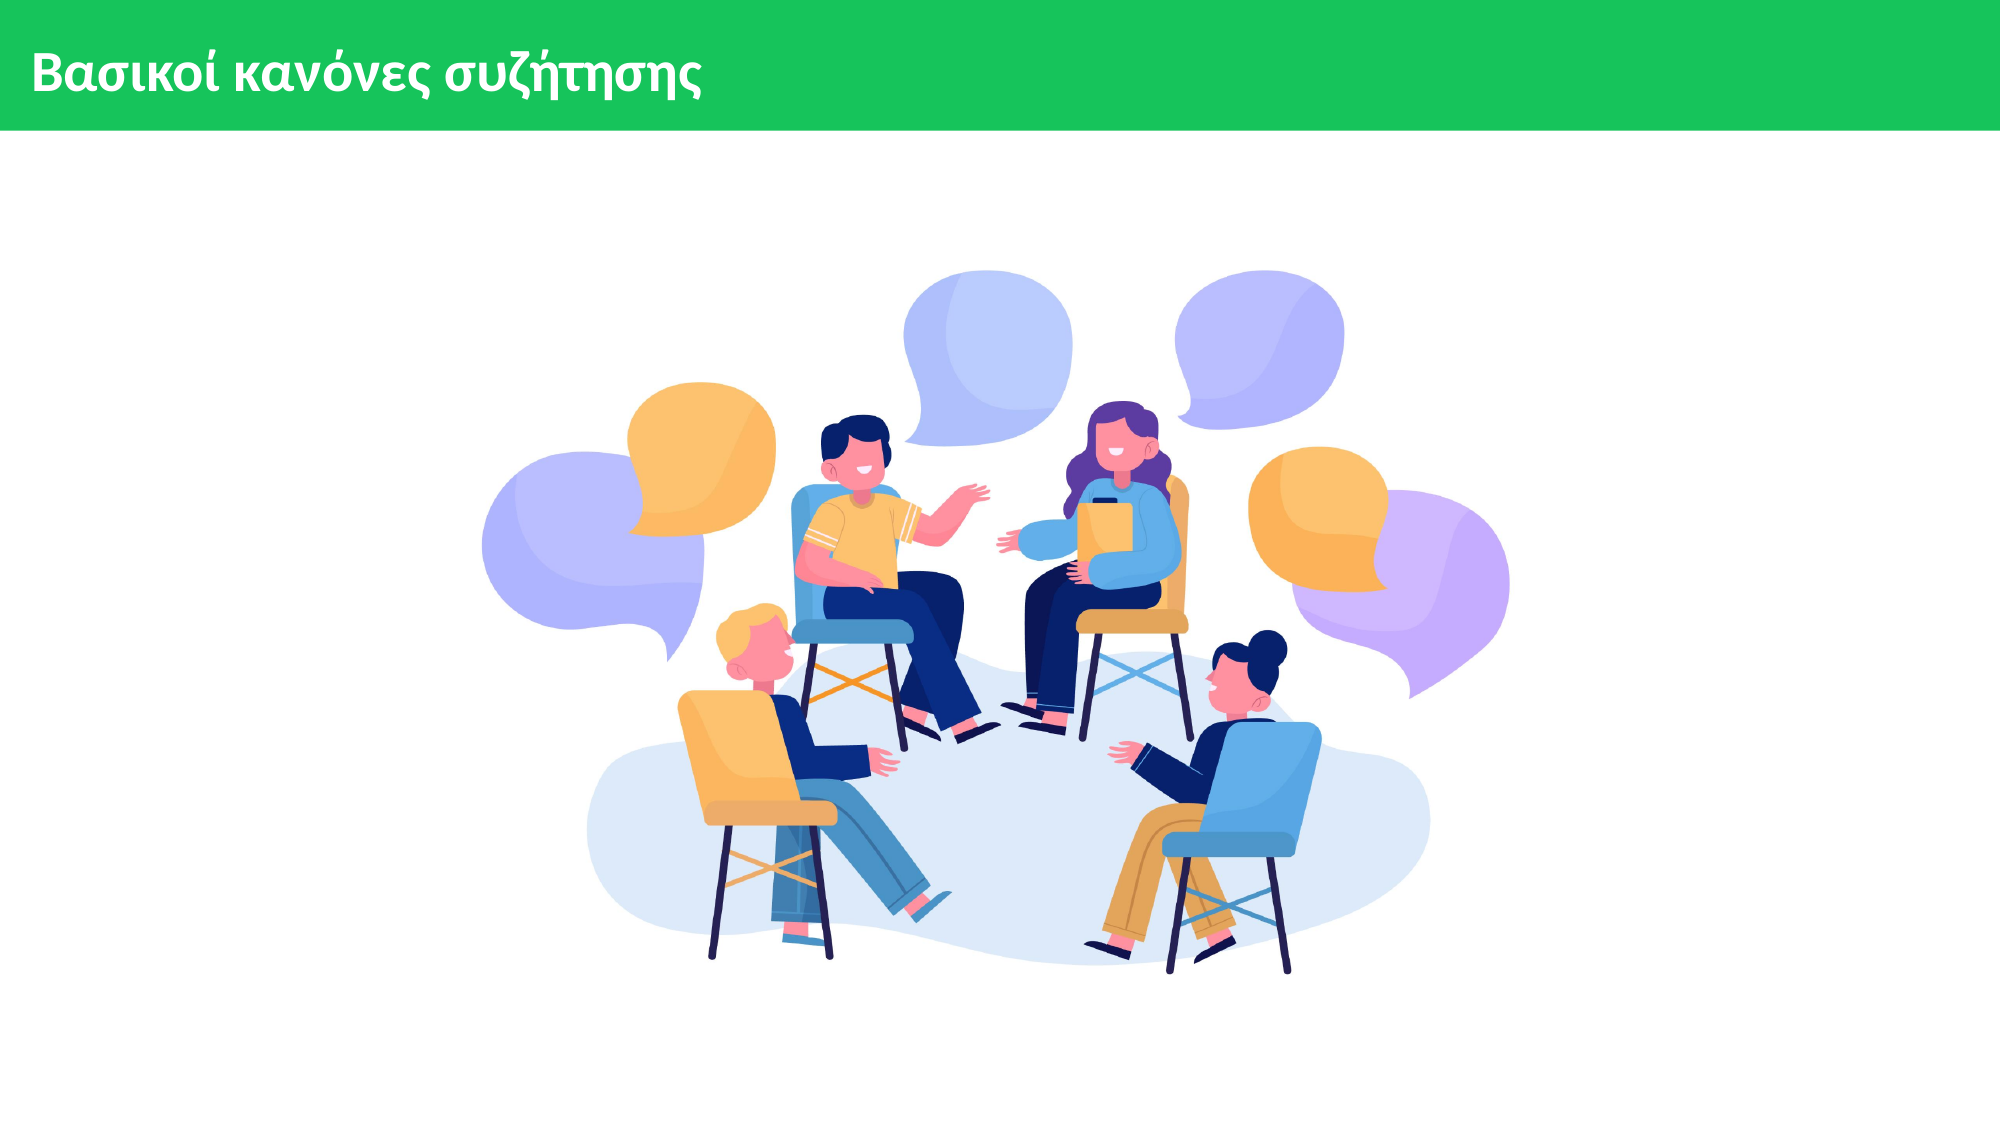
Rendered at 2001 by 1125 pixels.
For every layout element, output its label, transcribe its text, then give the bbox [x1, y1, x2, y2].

picture [411, 232, 1581, 1012]
title Βασικοί κανόνες συζήτησης [16, 13, 1976, 131]
